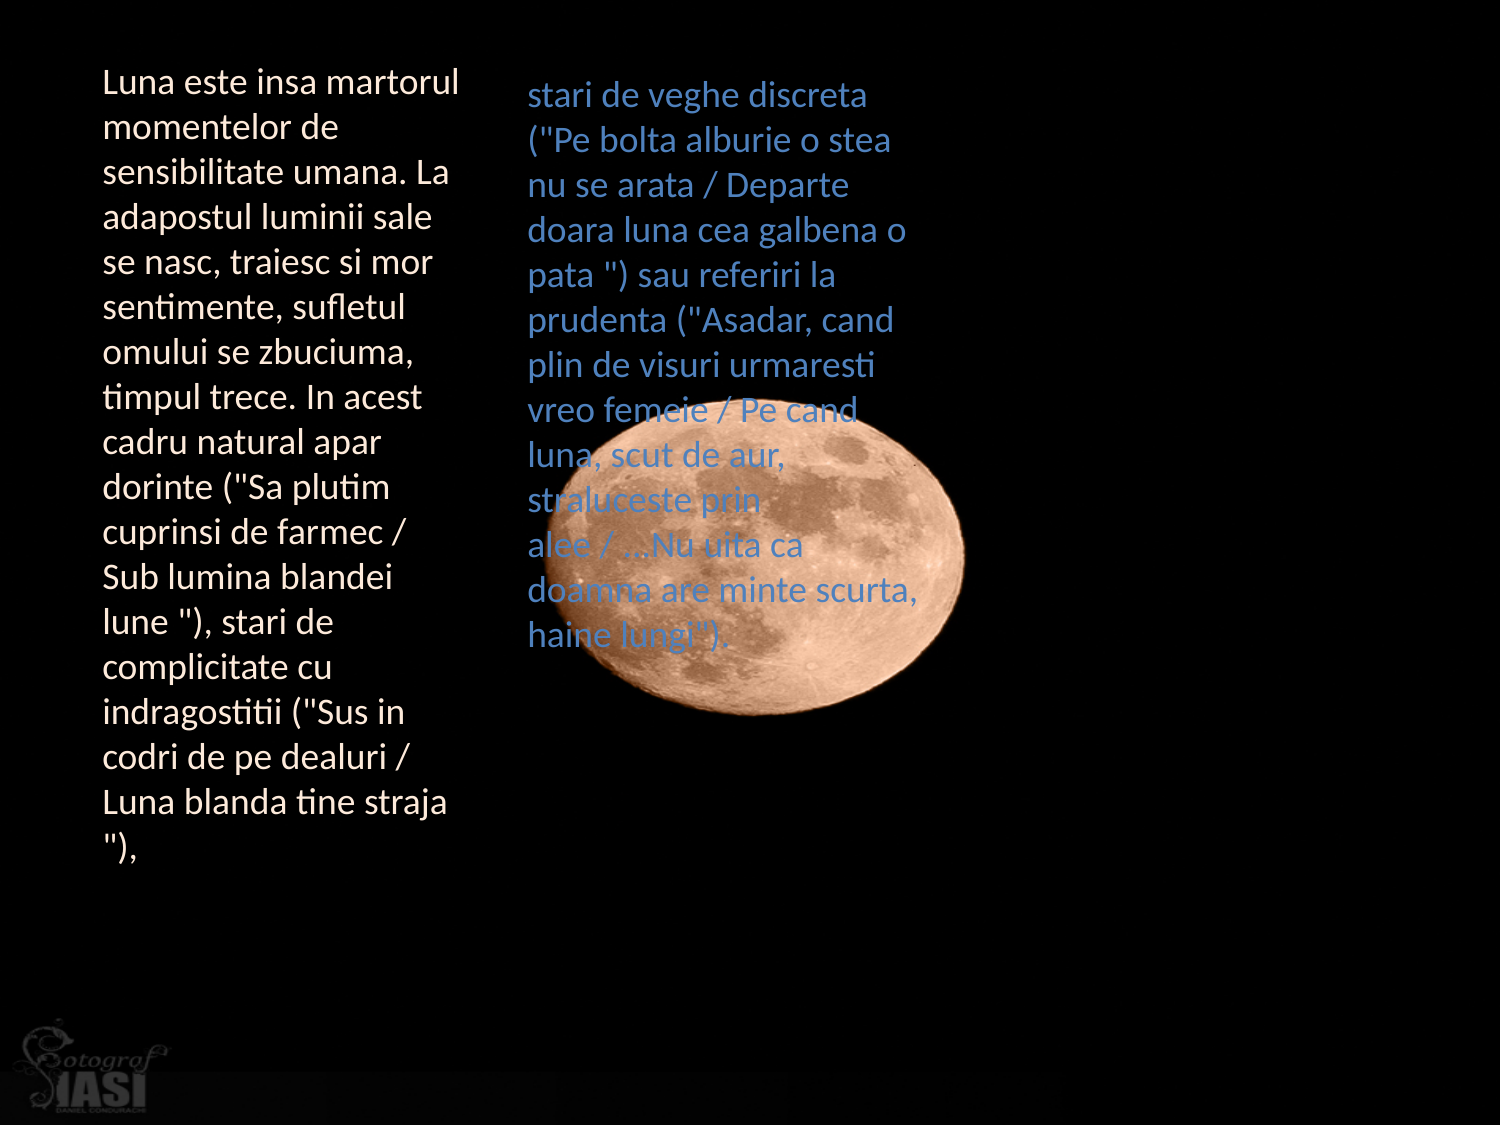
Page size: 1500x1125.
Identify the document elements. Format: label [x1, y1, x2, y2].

list [0, 0, 1500, 1125]
